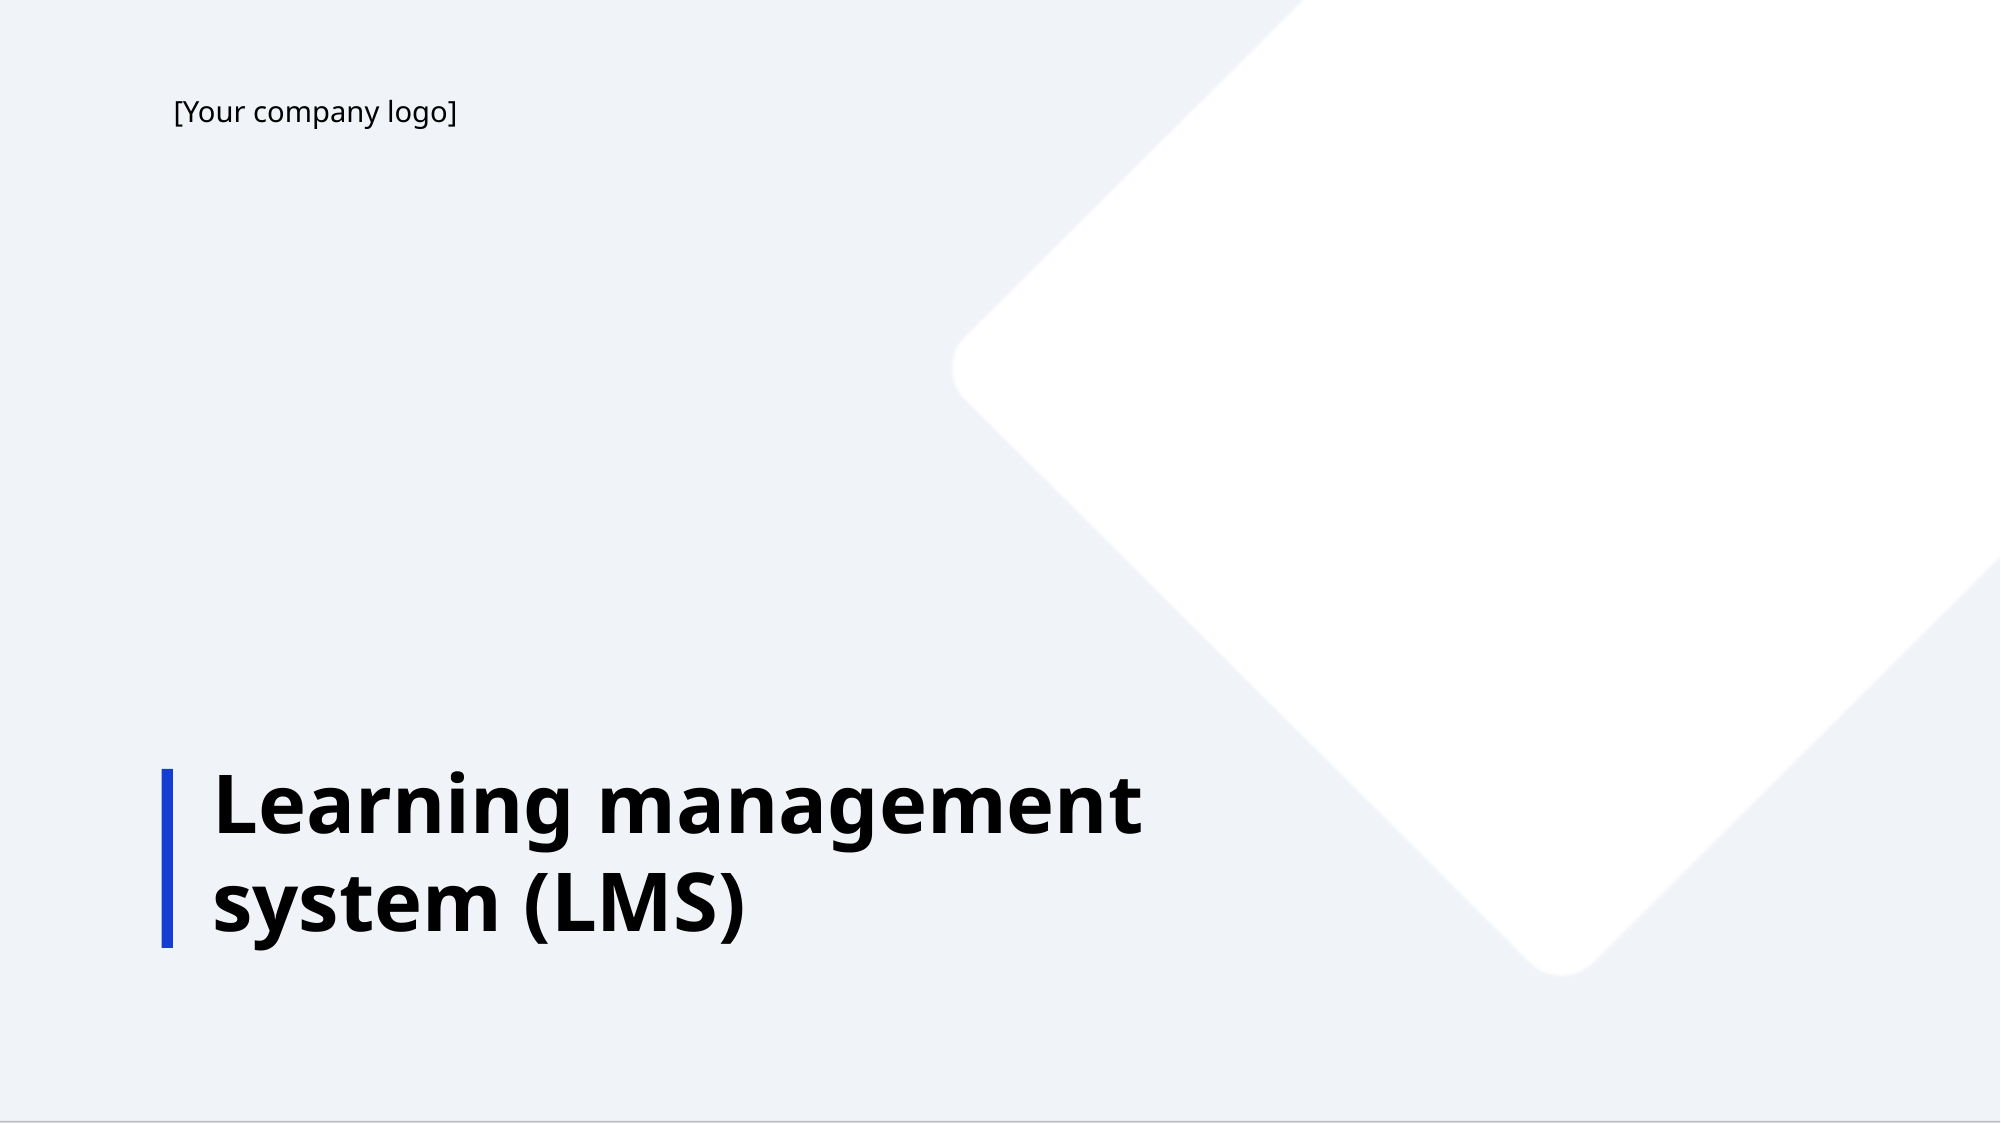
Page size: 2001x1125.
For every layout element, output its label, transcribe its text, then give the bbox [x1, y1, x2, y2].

text_box Learning management system (LMS) [197, 744, 1326, 955]
text_box [Your company logo] [158, 85, 1219, 136]
text_box [161, 768, 173, 948]
picture [0, 0, 2001, 1125]
